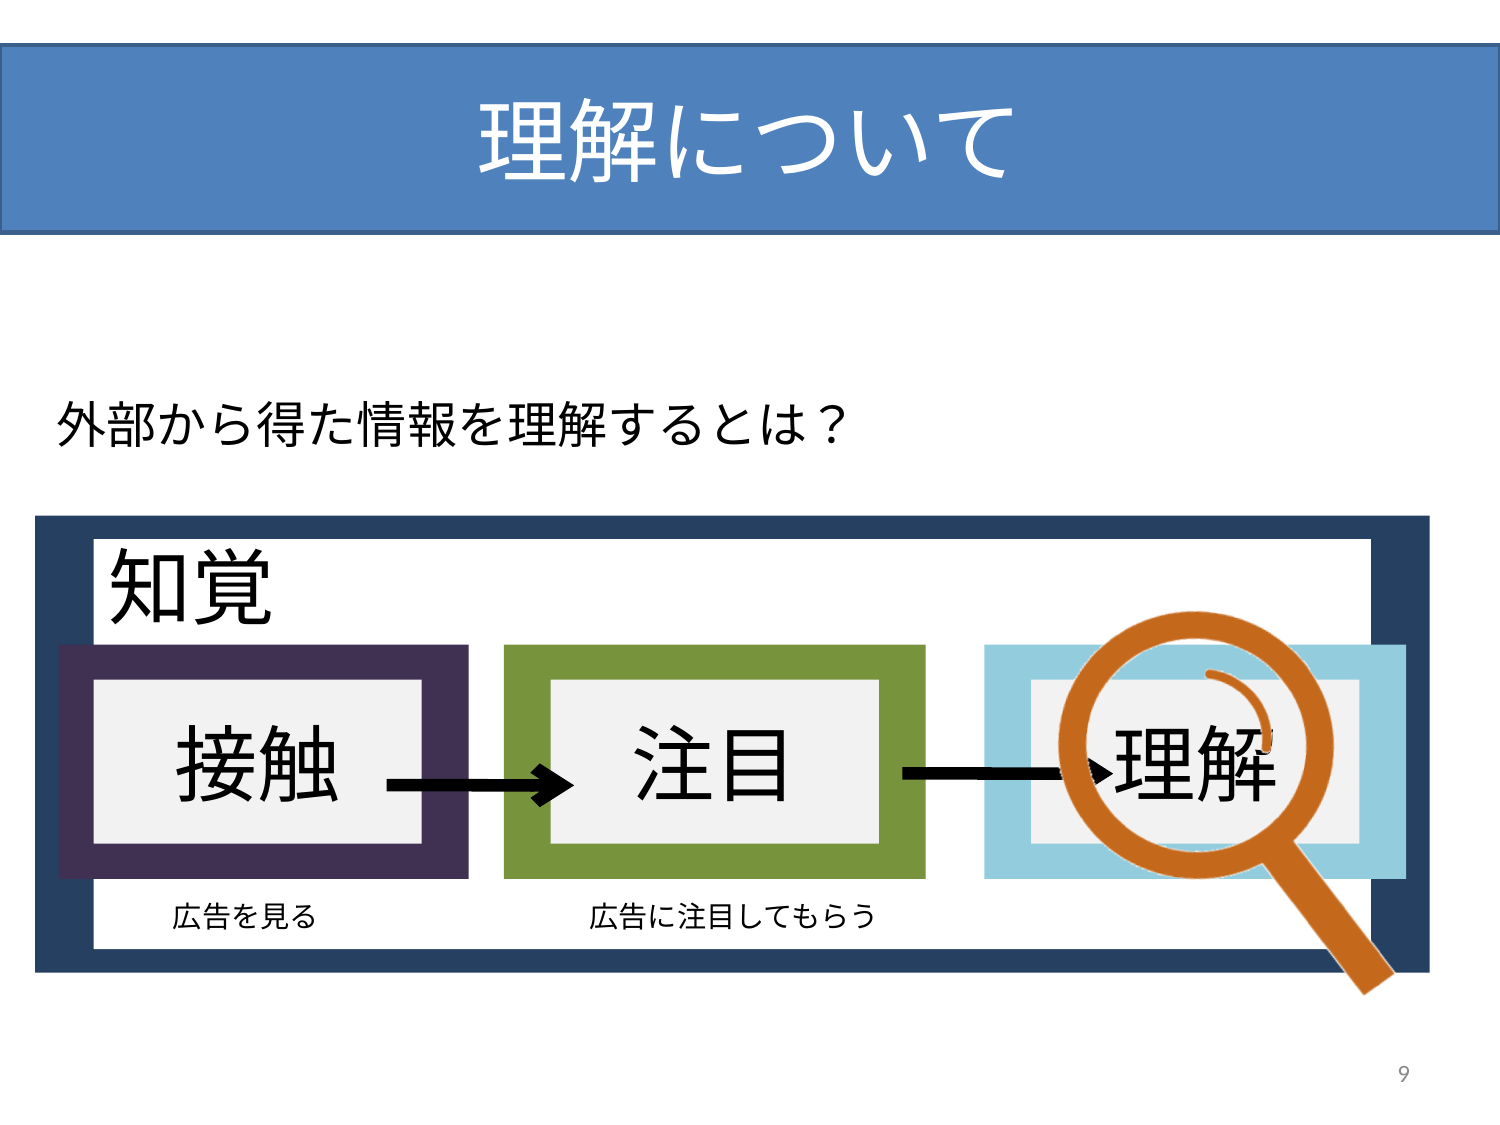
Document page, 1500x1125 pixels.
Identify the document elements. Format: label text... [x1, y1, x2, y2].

slide_number 9 [1074, 1042, 1425, 1103]
text_box 外部から得た情報を理解するとは？ [42, 386, 872, 462]
title 理解について [0, 43, 1500, 235]
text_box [34, 515, 1430, 973]
picture [1043, 612, 1432, 976]
